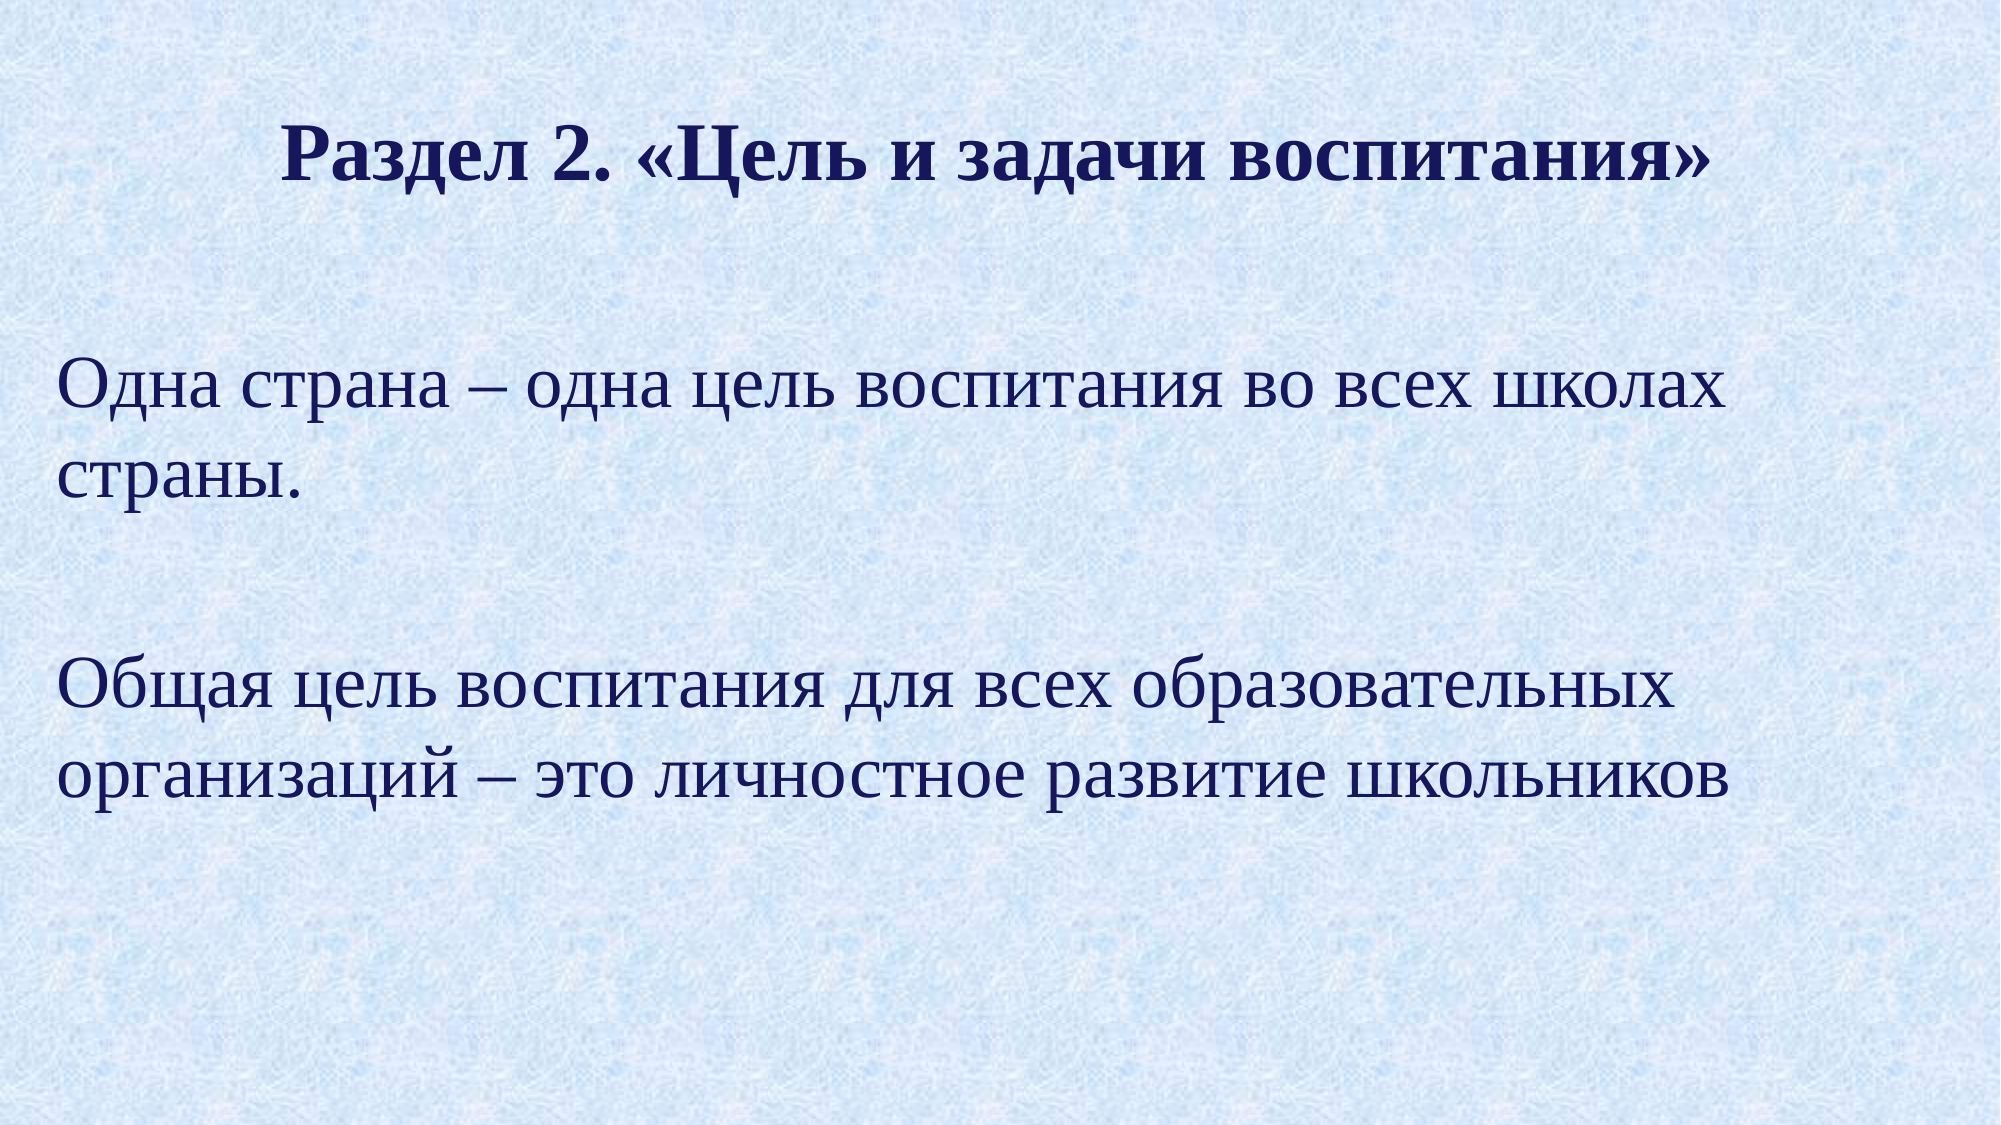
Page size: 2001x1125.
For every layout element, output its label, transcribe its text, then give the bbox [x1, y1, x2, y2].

picture [0, 0, 2001, 1125]
title Раздел 2. «Цель и задачи воспитания» [147, 52, 1849, 241]
list Одна страна – одна цель воспитания во всех школах страны. Общая цель воспитания для всех образовательных организаций – это личностное развитие школьников [41, 324, 1955, 1055]
